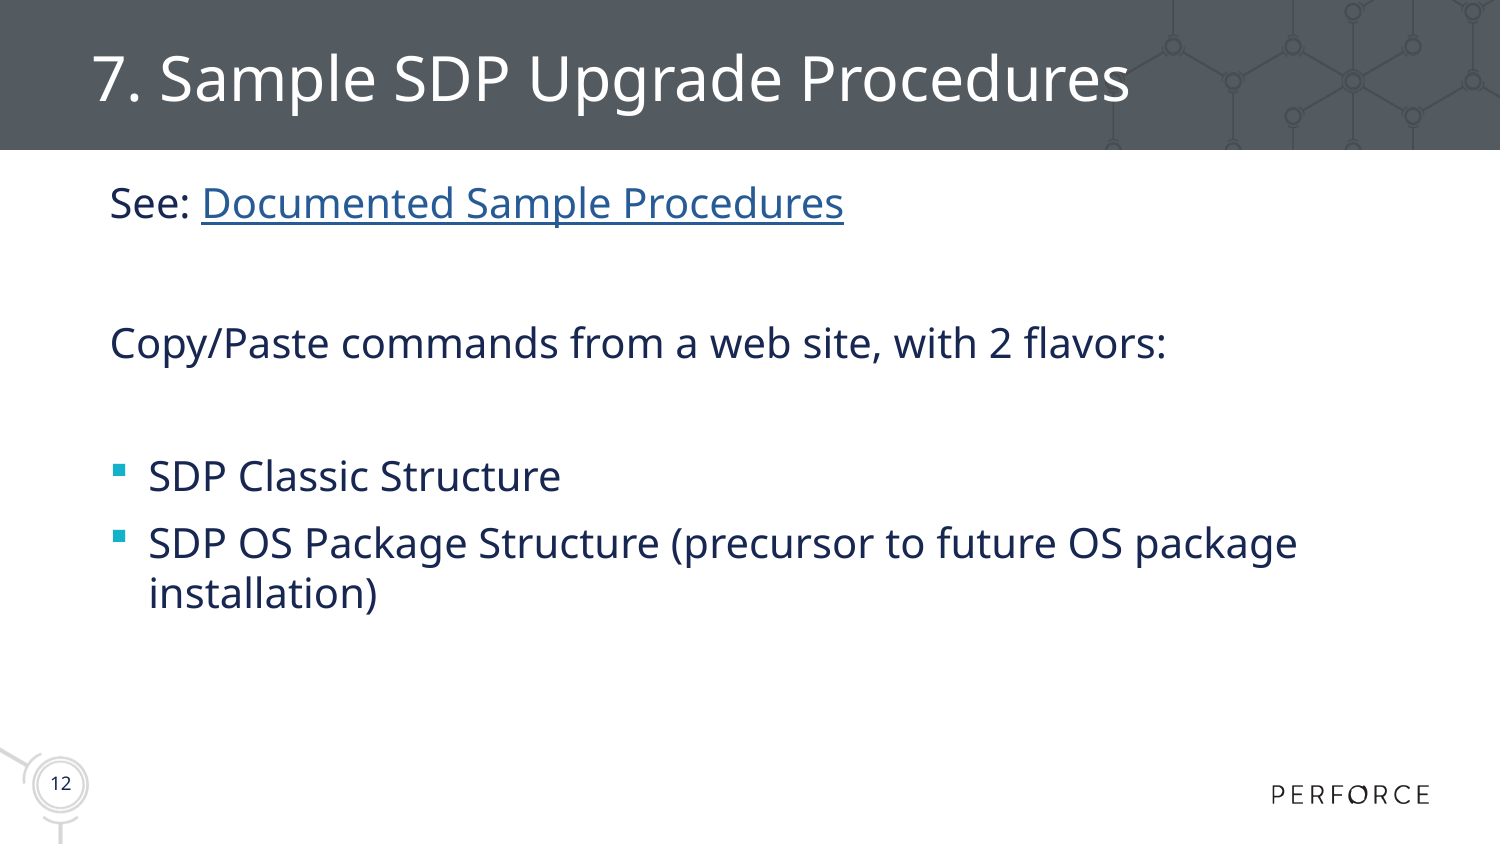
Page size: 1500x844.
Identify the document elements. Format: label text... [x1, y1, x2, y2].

picture [0, 687, 159, 844]
title 7. Sample SDP Upgrade Procedures [76, 1, 1427, 152]
list See: Documented Sample Procedures Copy/Paste commands from a web site, with 2 flavors: SDP Classic Structure SDP OS Package Structure (precursor to future OS package installation) [76, 169, 1427, 739]
picture [919, 0, 1500, 150]
picture [1268, 781, 1433, 808]
